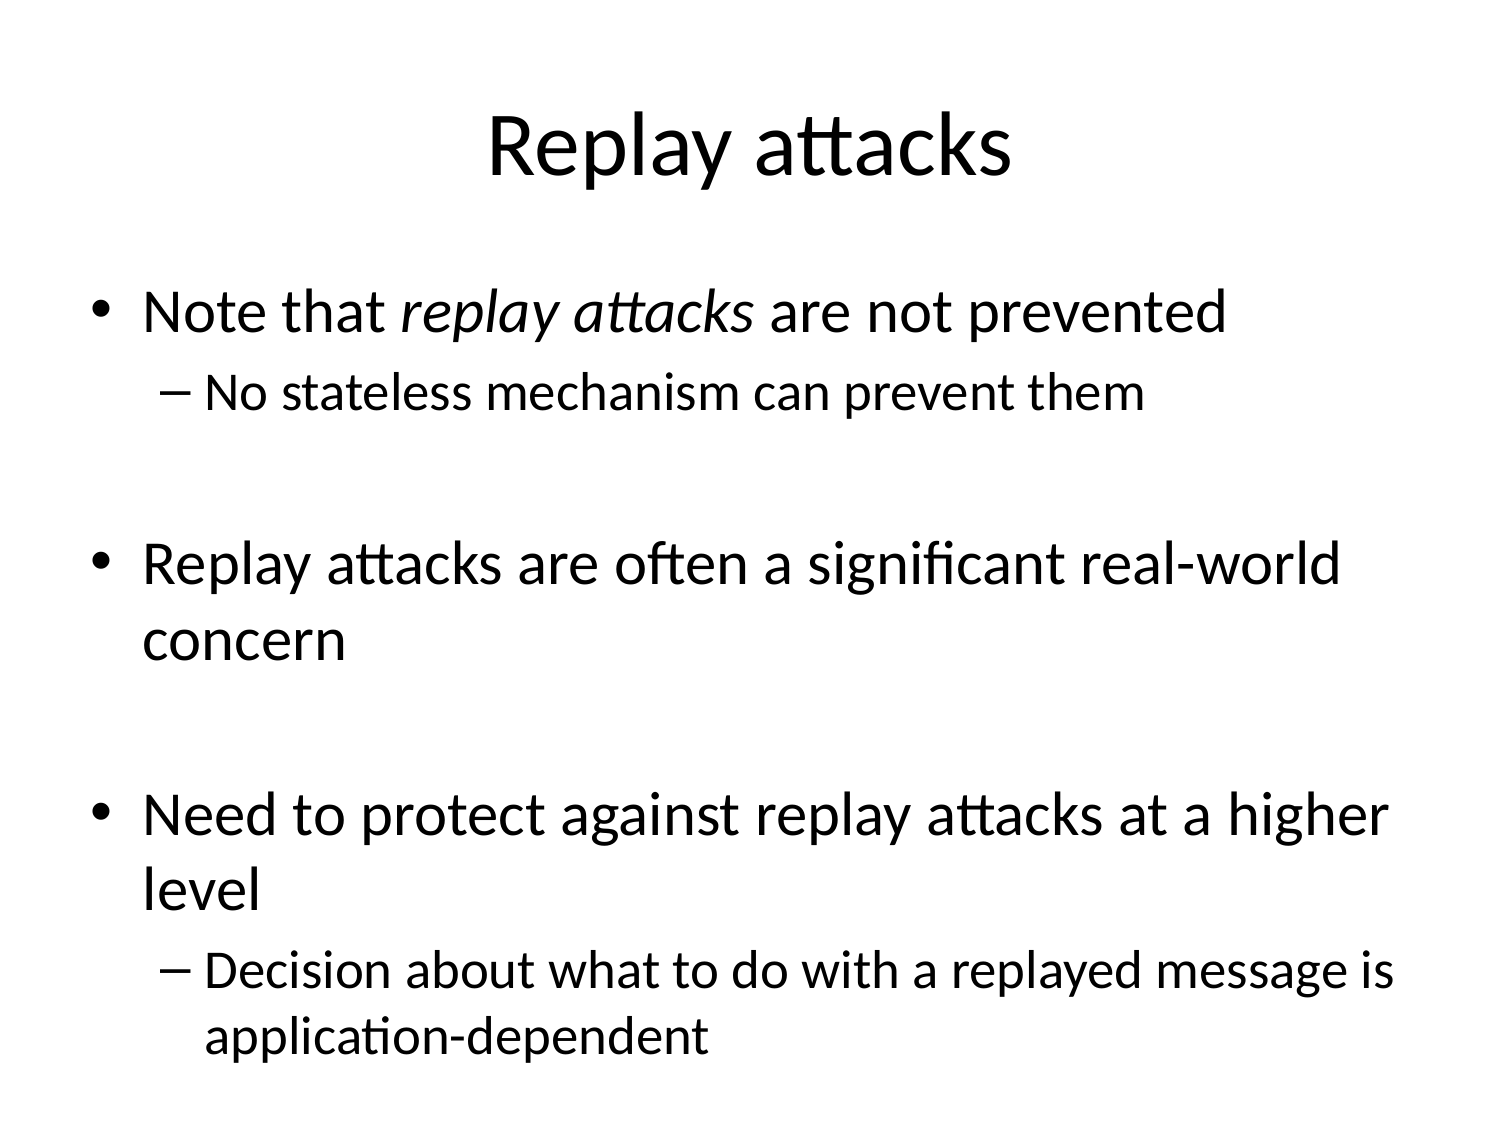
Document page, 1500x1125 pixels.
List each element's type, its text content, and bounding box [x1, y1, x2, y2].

title Replay attacks [75, 45, 1425, 233]
list Note that replay attacks are not prevented No stateless mechanism can prevent them Replay attacks are often a significant real-world concern Need to protect against replay attacks at a higher level Decision about what to do with a replayed message is application-dependent [75, 262, 1425, 1075]
